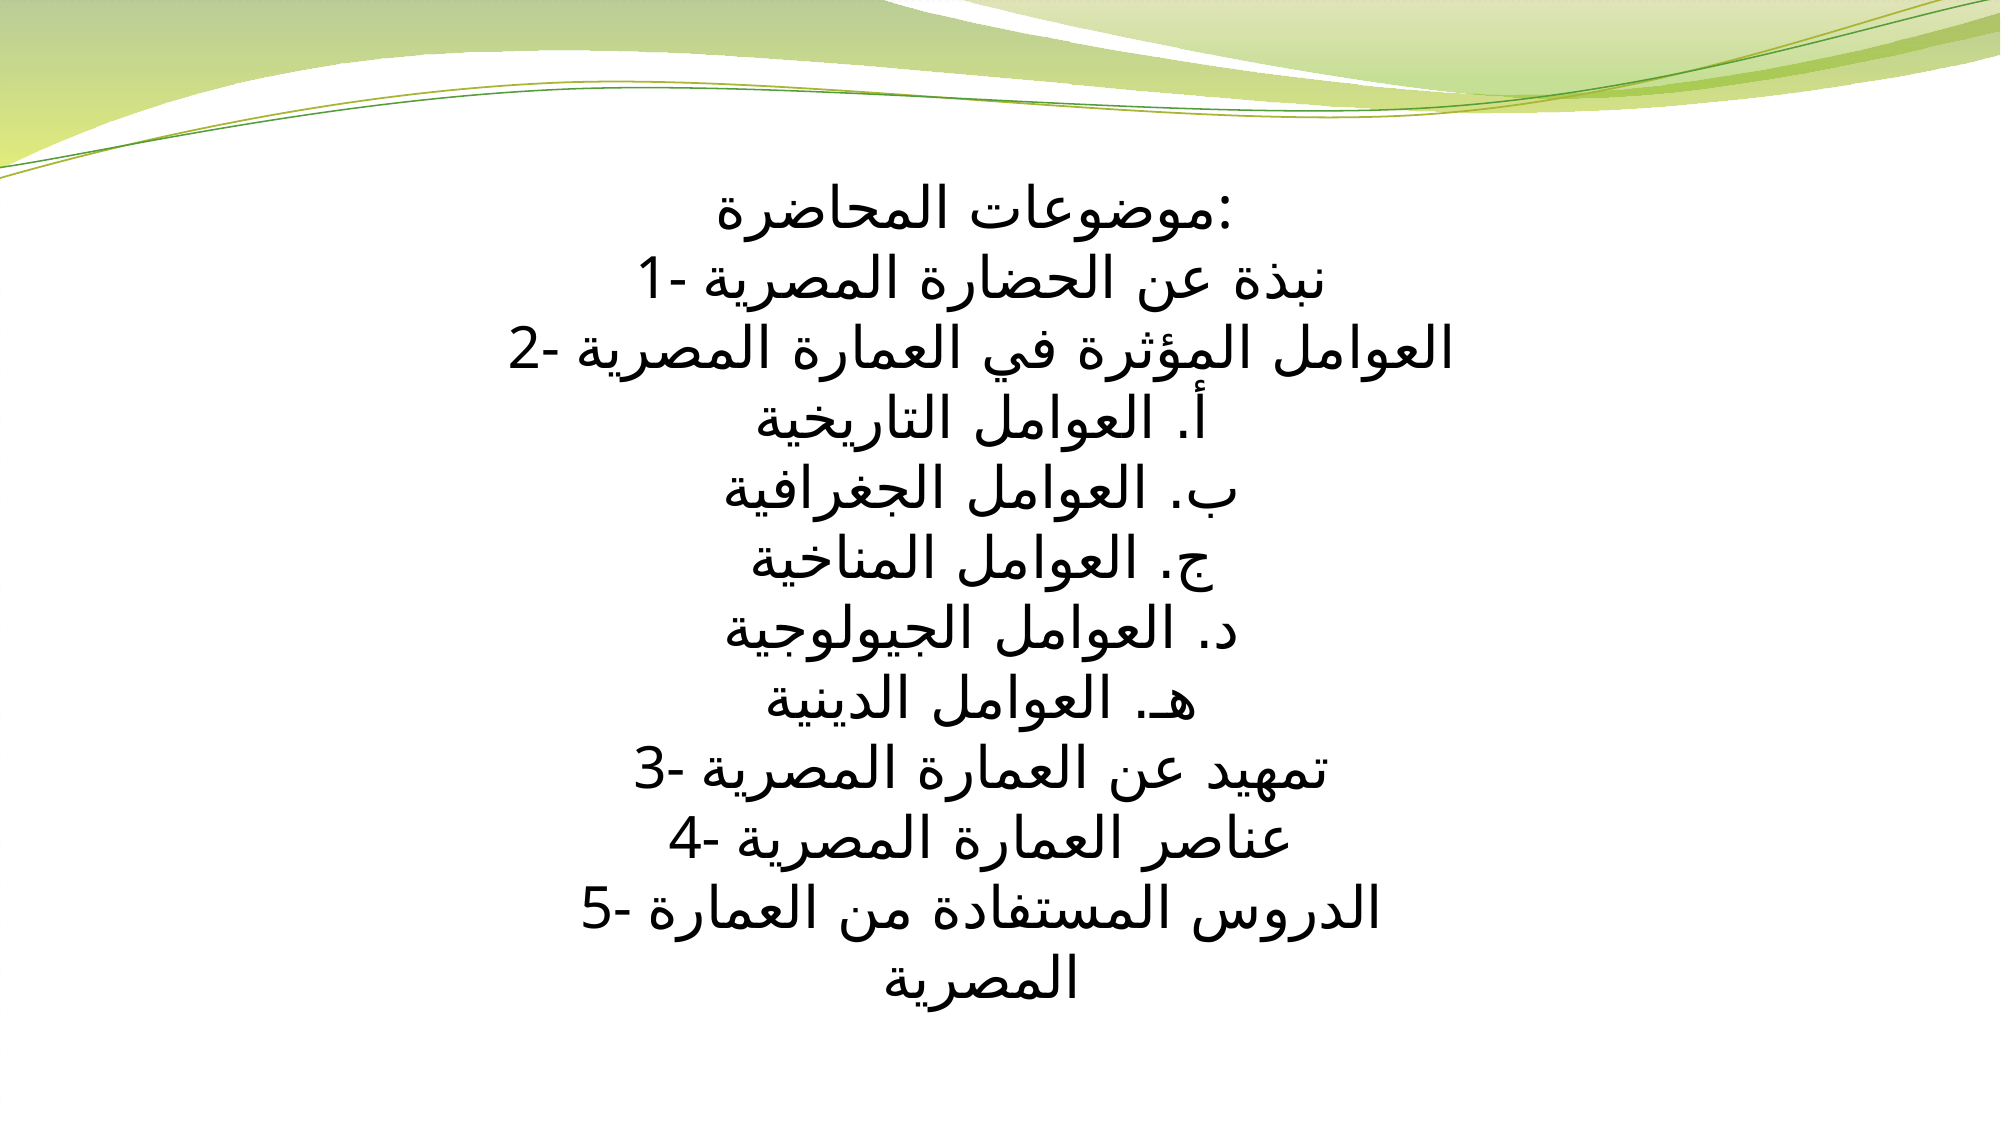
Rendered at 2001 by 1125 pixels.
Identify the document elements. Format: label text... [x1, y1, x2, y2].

text_box موضوعات المحاضرة: 1- نبذة عن الحضارة المصرية 2- العوامل المؤثرة في العمارة المصرية أ. العوامل التاريخية ب. العوامل الجغرافية ج. العوامل المناخية د. العوامل الجيولوجية هـ. العوامل الدينية 3- تمهيد عن العمارة المصرية 4- عناصر العمارة المصرية 5- الدروس المستفادة من العمارة المصرية [458, 127, 1505, 1088]
